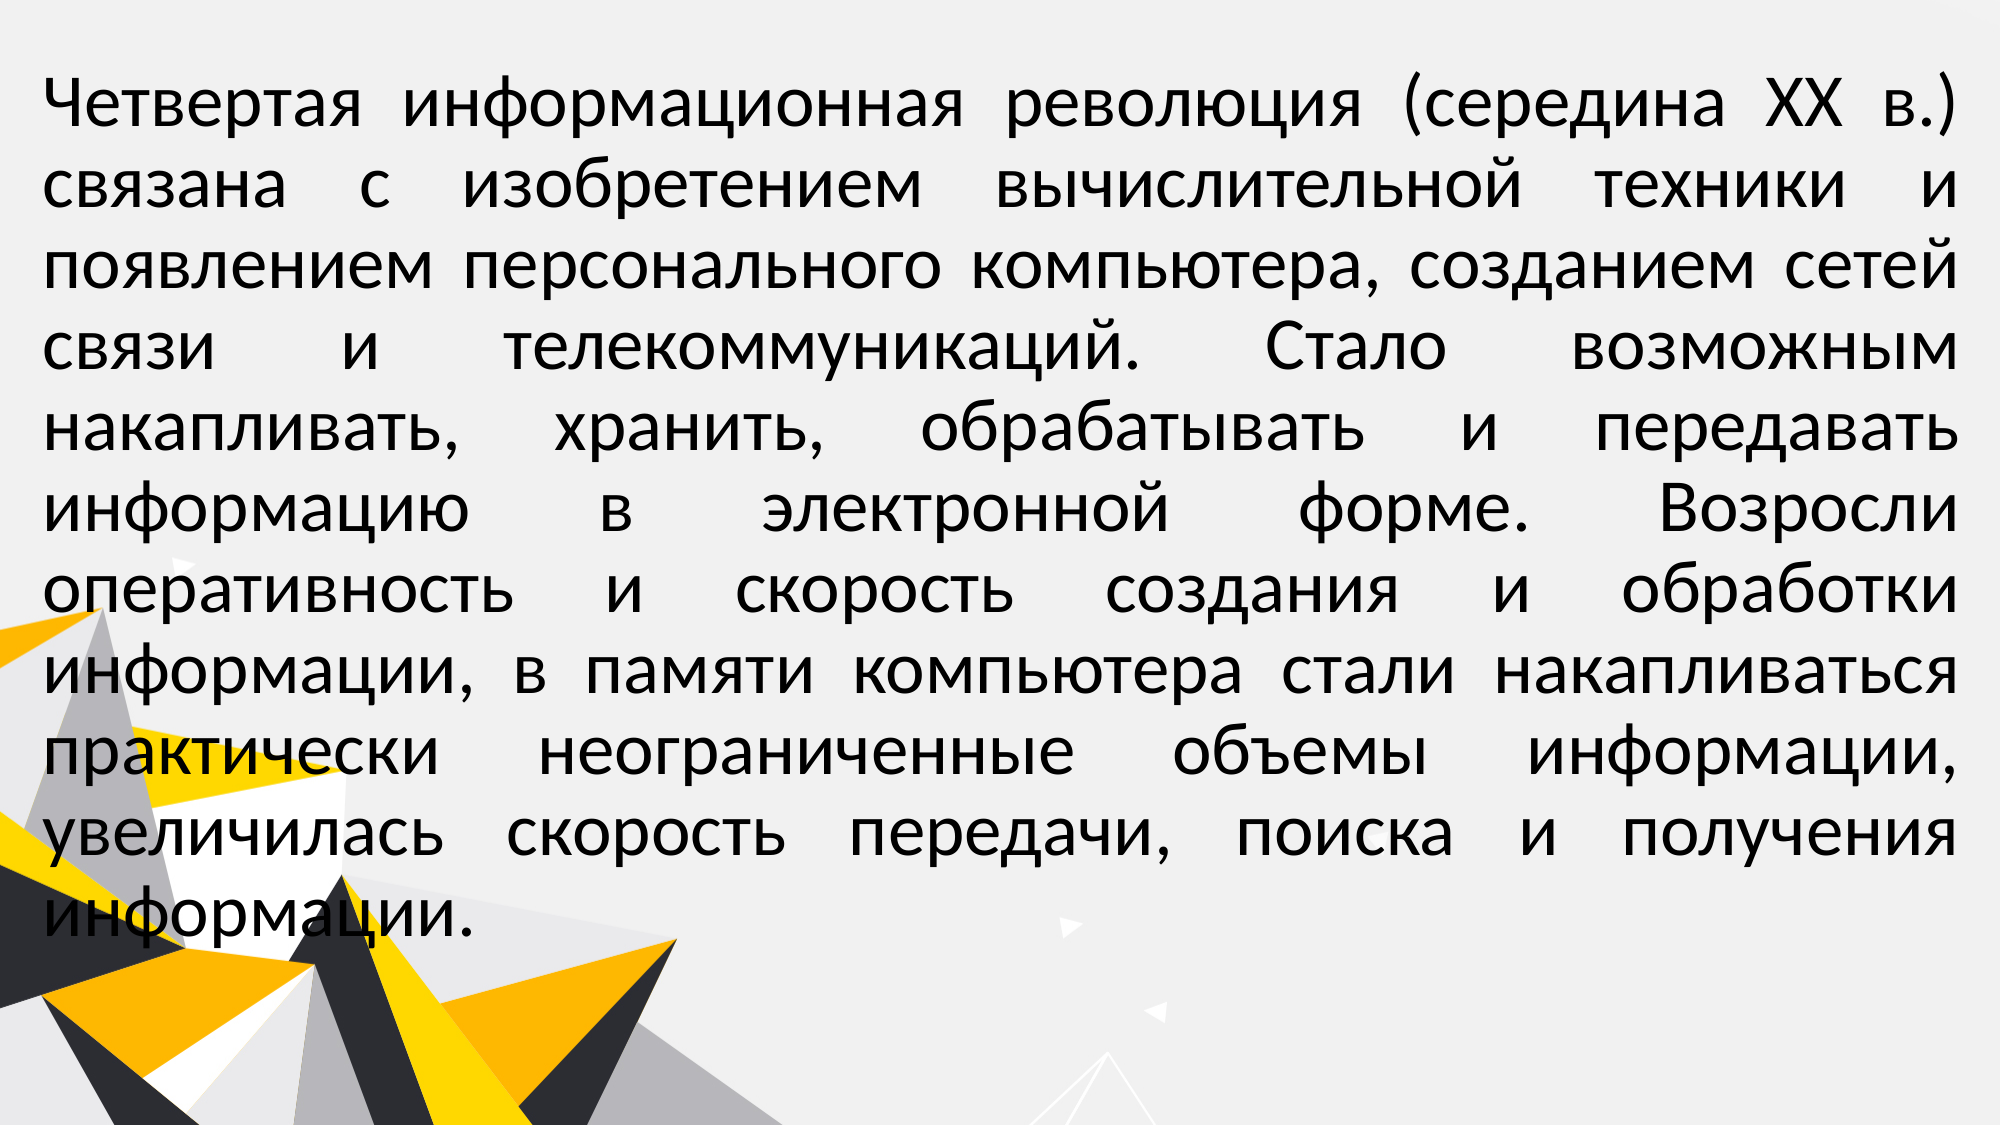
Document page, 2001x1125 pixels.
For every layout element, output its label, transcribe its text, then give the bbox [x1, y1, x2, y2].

list Четвертая информационная революция (середина XX в.) связана с изобретением вычислительной техники и появлением персонального компьютера, созданием сетей связи и телекоммуникаций. Стало возможным накапливать, хранить, обрабатывать и передавать информацию в электронной форме. Возросли оперативность и скорость создания и обработки информации, в памяти компьютера стали накапливаться практически неограниченные объемы информации, увеличилась скорость передачи, поиска и получения информации. [27, 54, 1977, 1098]
picture [0, 0, 2000, 1125]
